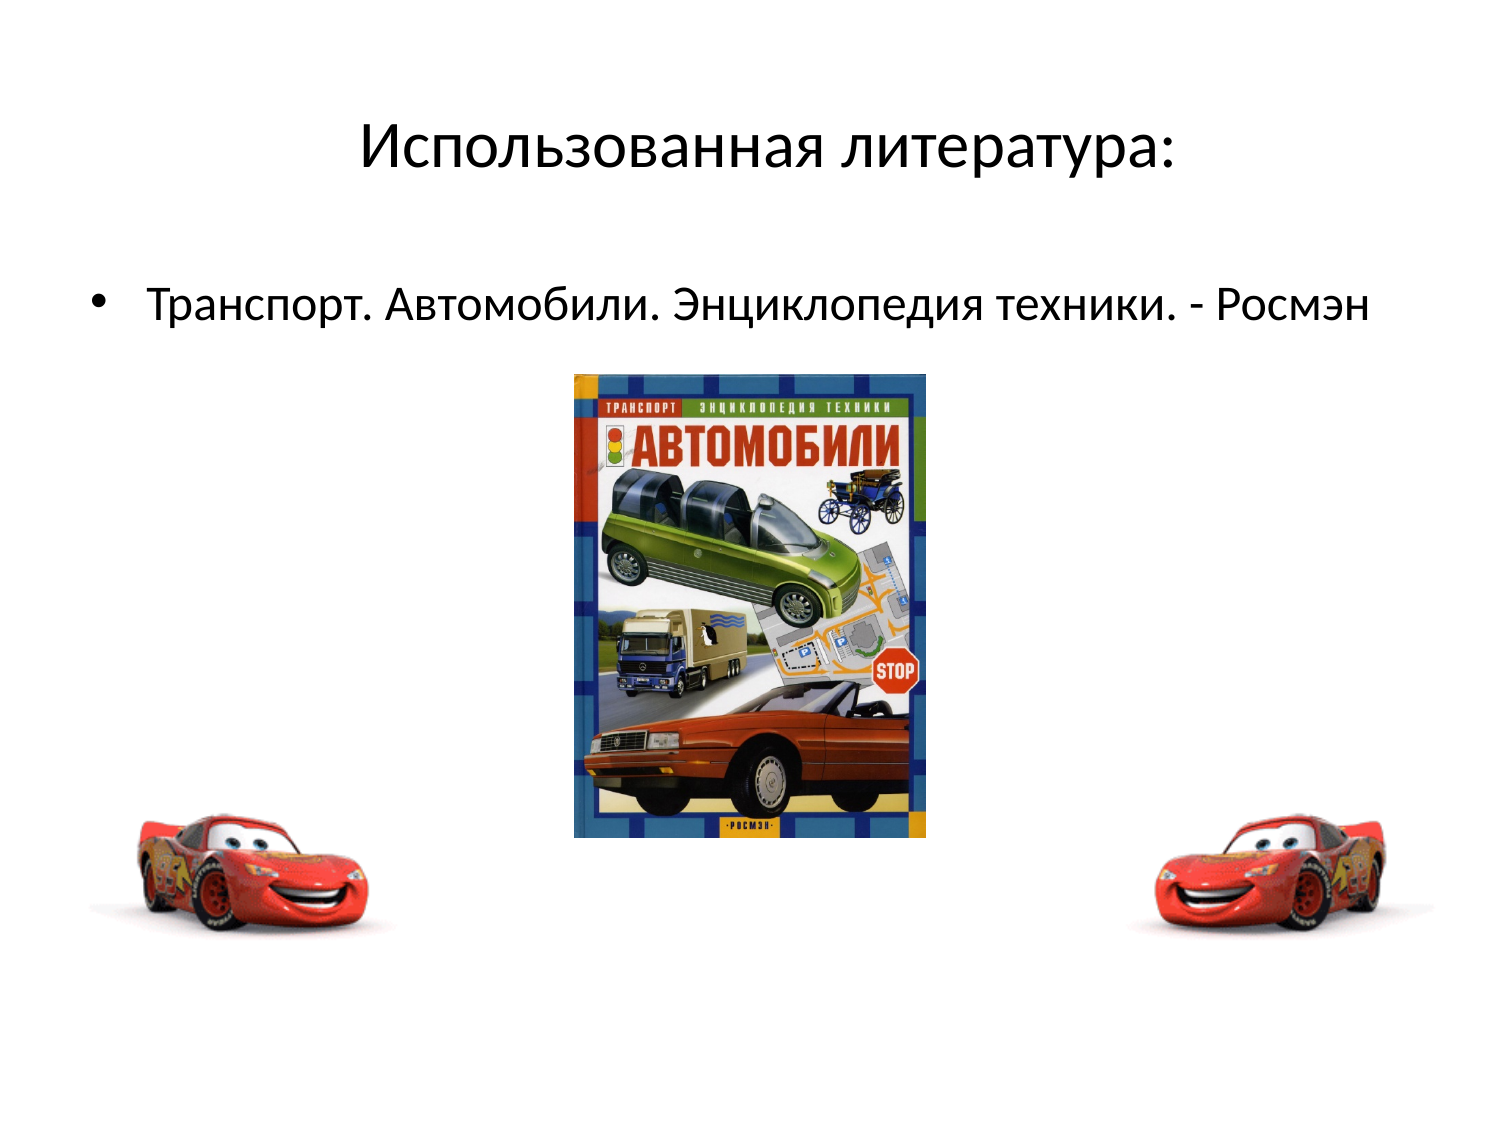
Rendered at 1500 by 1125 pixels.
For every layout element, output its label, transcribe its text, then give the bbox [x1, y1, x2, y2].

title Использованная литература: [93, 46, 1444, 235]
picture [573, 374, 926, 838]
list Транспорт. Автомобили. Энциклопедия техники. - Росмэн [75, 262, 1425, 352]
picture [1077, 624, 1454, 1125]
picture [70, 624, 446, 1125]
